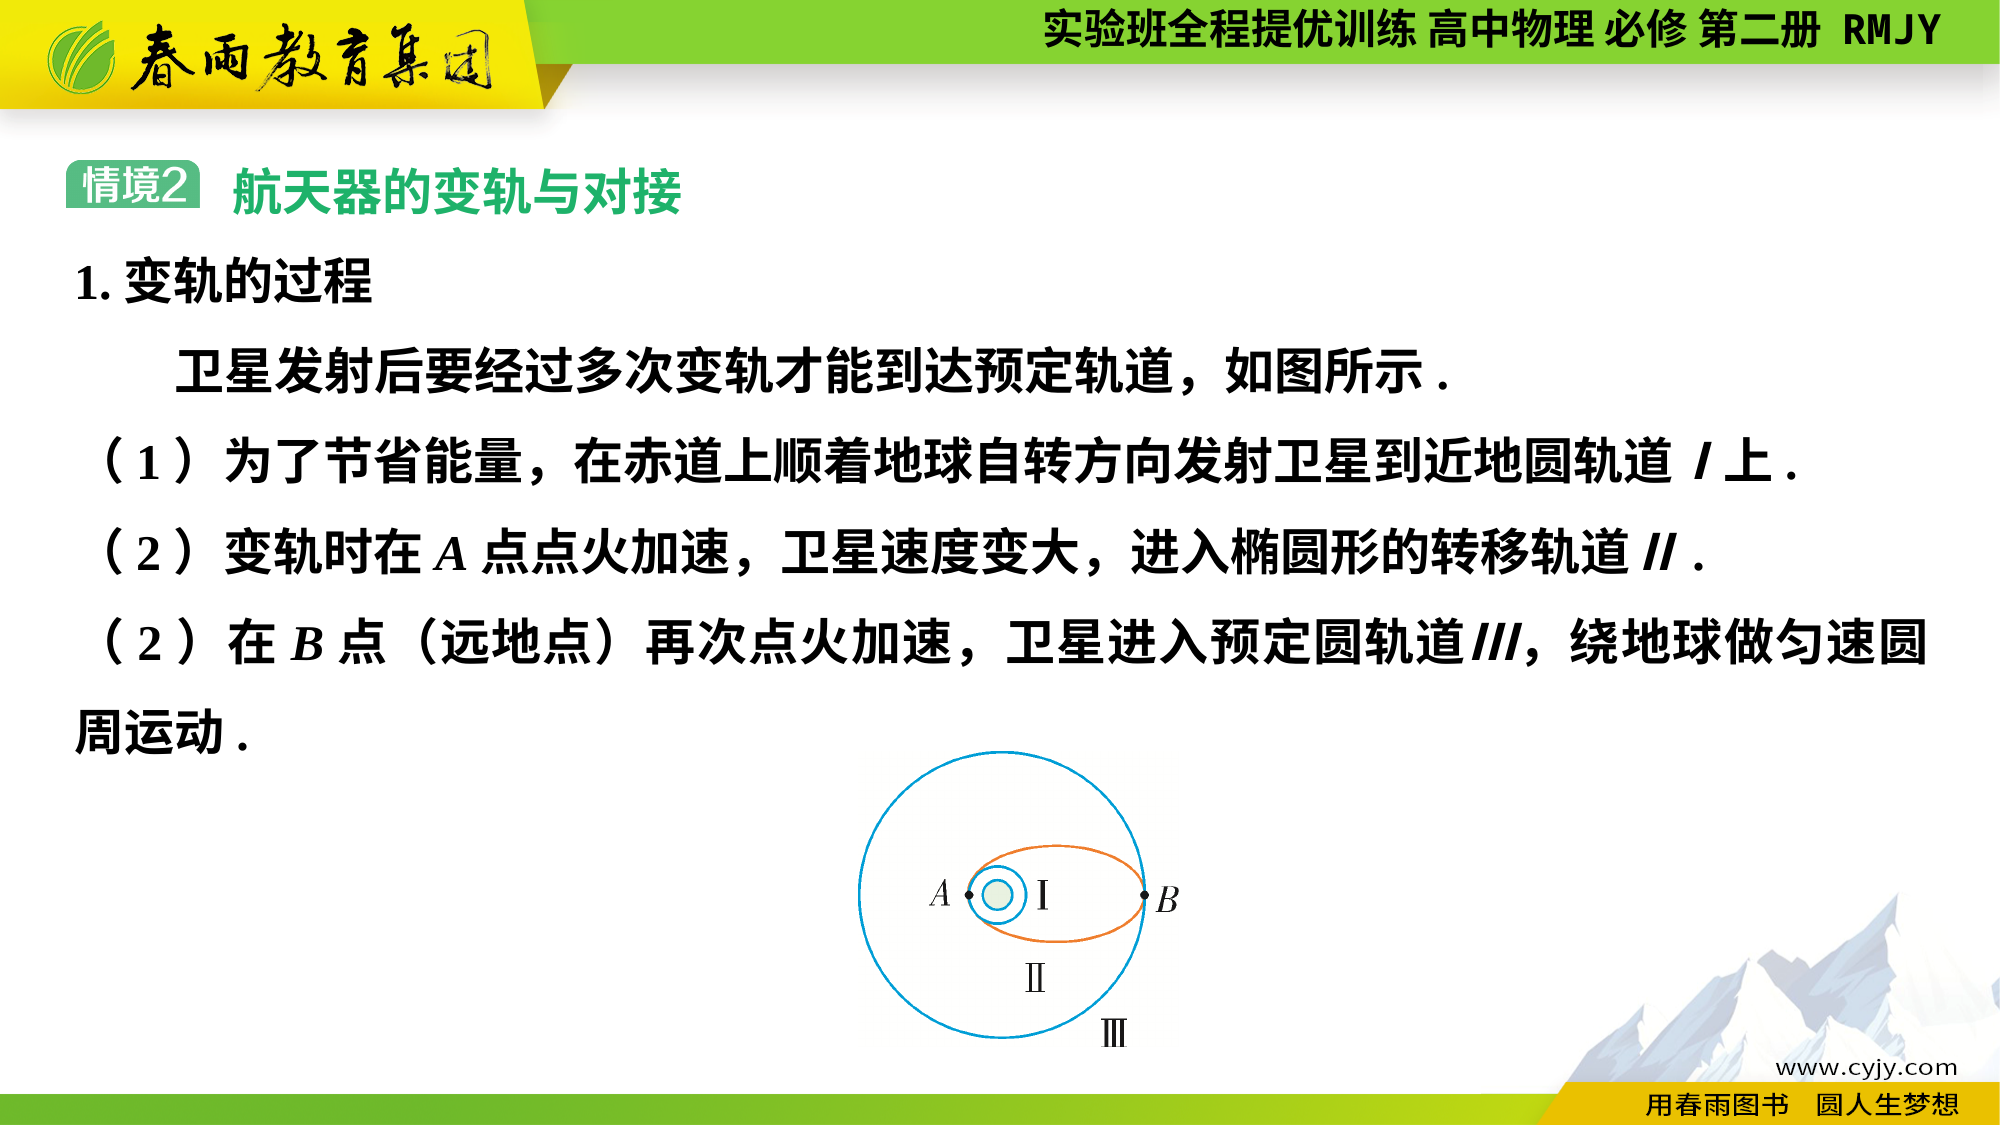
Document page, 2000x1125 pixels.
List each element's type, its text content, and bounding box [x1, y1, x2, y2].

picture [0, 0, 2000, 1125]
list 航天器的变轨与对接 1.变轨的过程 卫星发射后要经过多次变轨才能到达预定轨道，如图所示. （1）为了节省能量，在赤道上顺着地球自转方向发射卫星到近地圆轨道Ⅰ上. （2）变轨时在A点点火加速，卫星速度变大，进入椭圆形的转移轨道Ⅱ. （2）在B点（远地点）再次点火加速，卫星进入预定圆轨道Ⅲ，绕地球做匀速圆周运动. [59, 122, 1944, 774]
